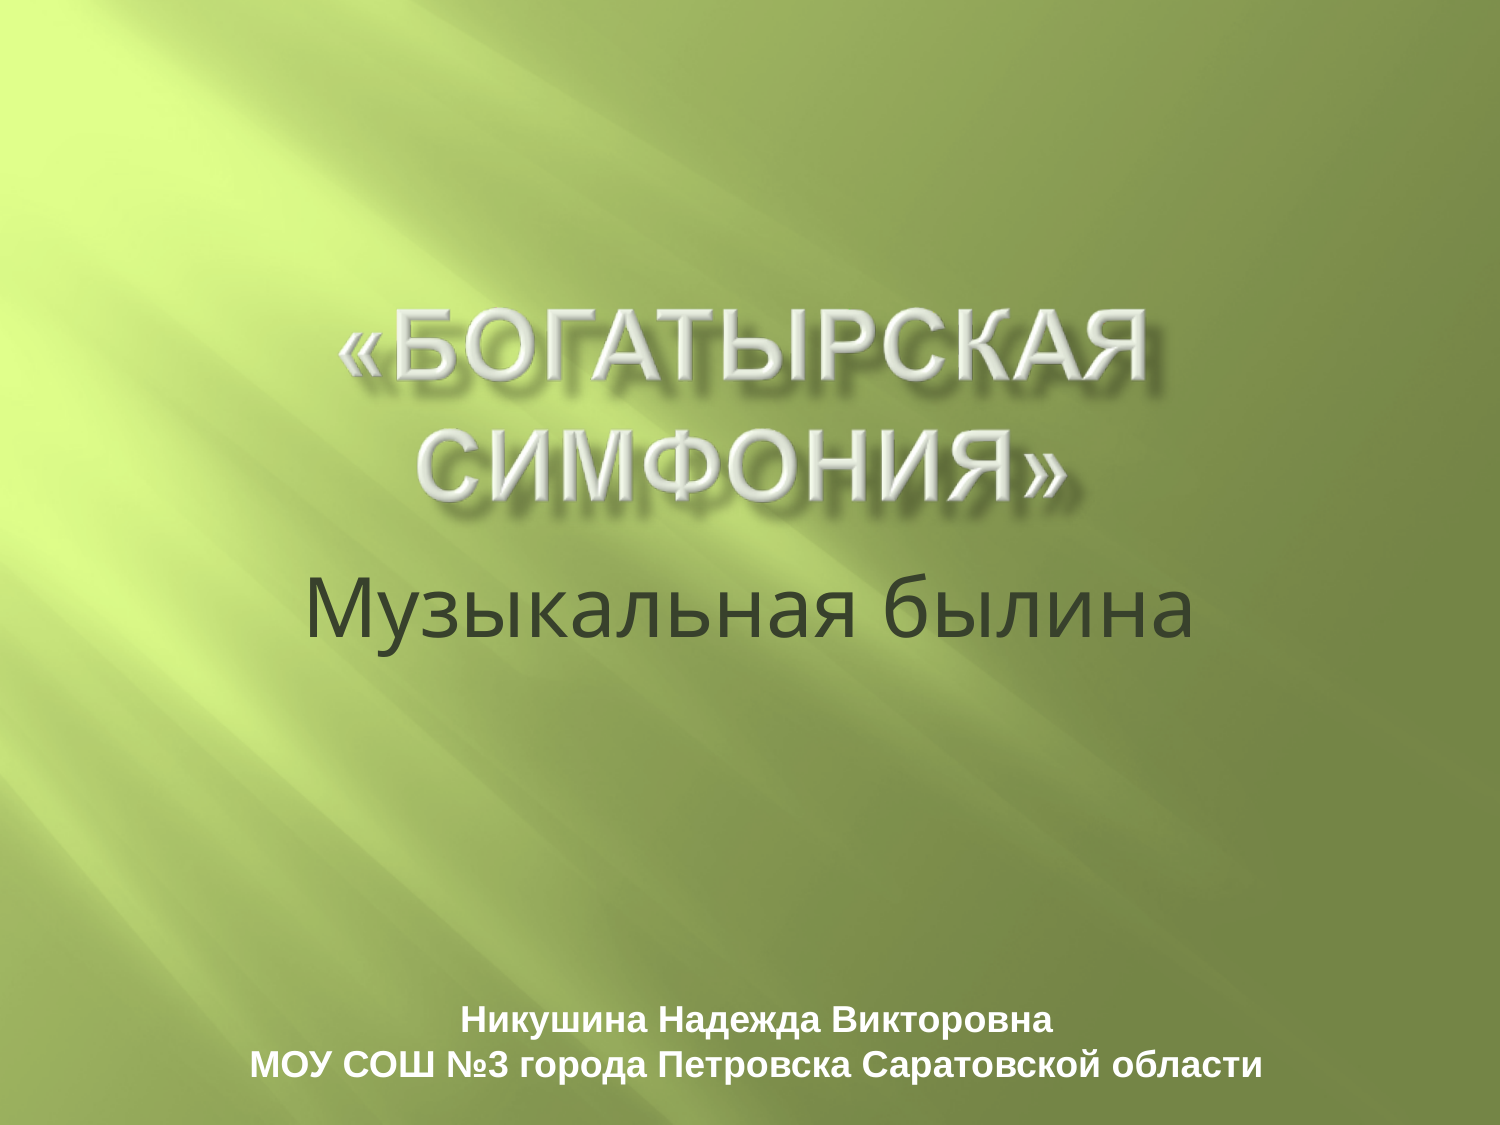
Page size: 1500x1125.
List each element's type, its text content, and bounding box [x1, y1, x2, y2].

text_box Никушина Надежда Викторовна МОУ СОШ №3 города Петровска Саратовской области [234, 987, 1290, 1093]
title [67, 223, 1421, 562]
subtitle Музыкальная былина [224, 606, 1276, 835]
